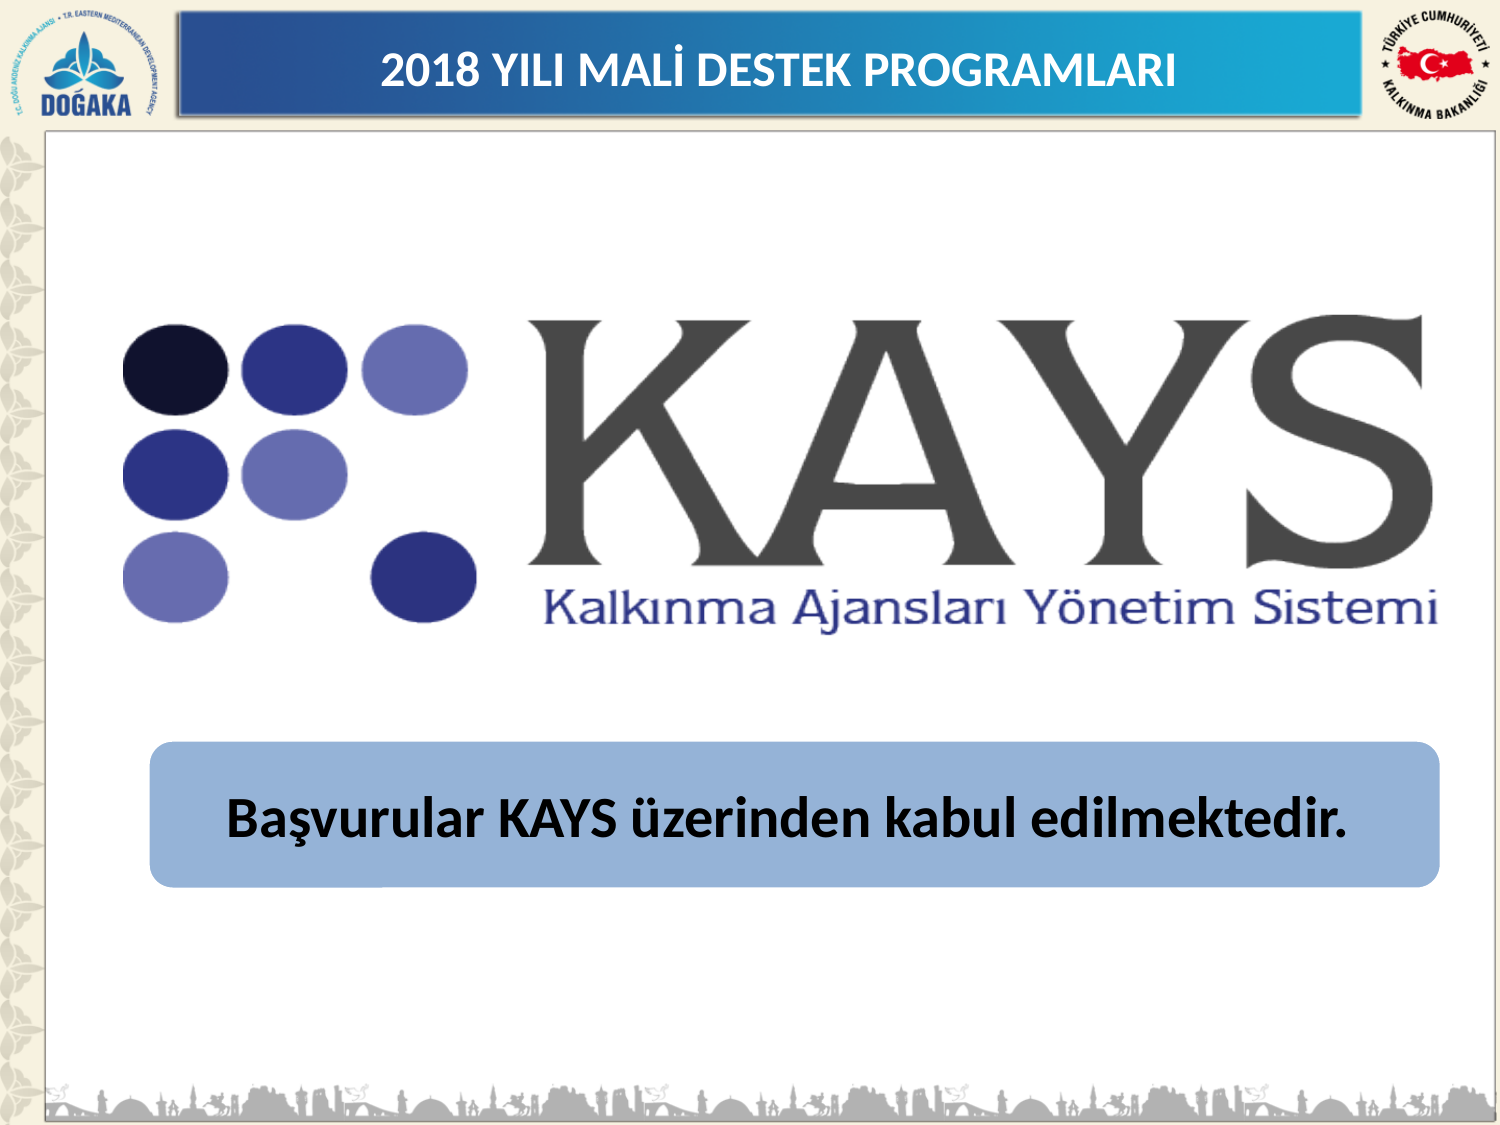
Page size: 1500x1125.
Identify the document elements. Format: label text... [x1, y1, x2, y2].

text_box 2018 YILI MALİ DESTEK PROGRAMLARI [147, 0, 1412, 138]
text_box Başvurular KAYS üzerinden kabul edilmektedir. [147, 739, 1442, 890]
picture [0, 0, 1500, 1125]
